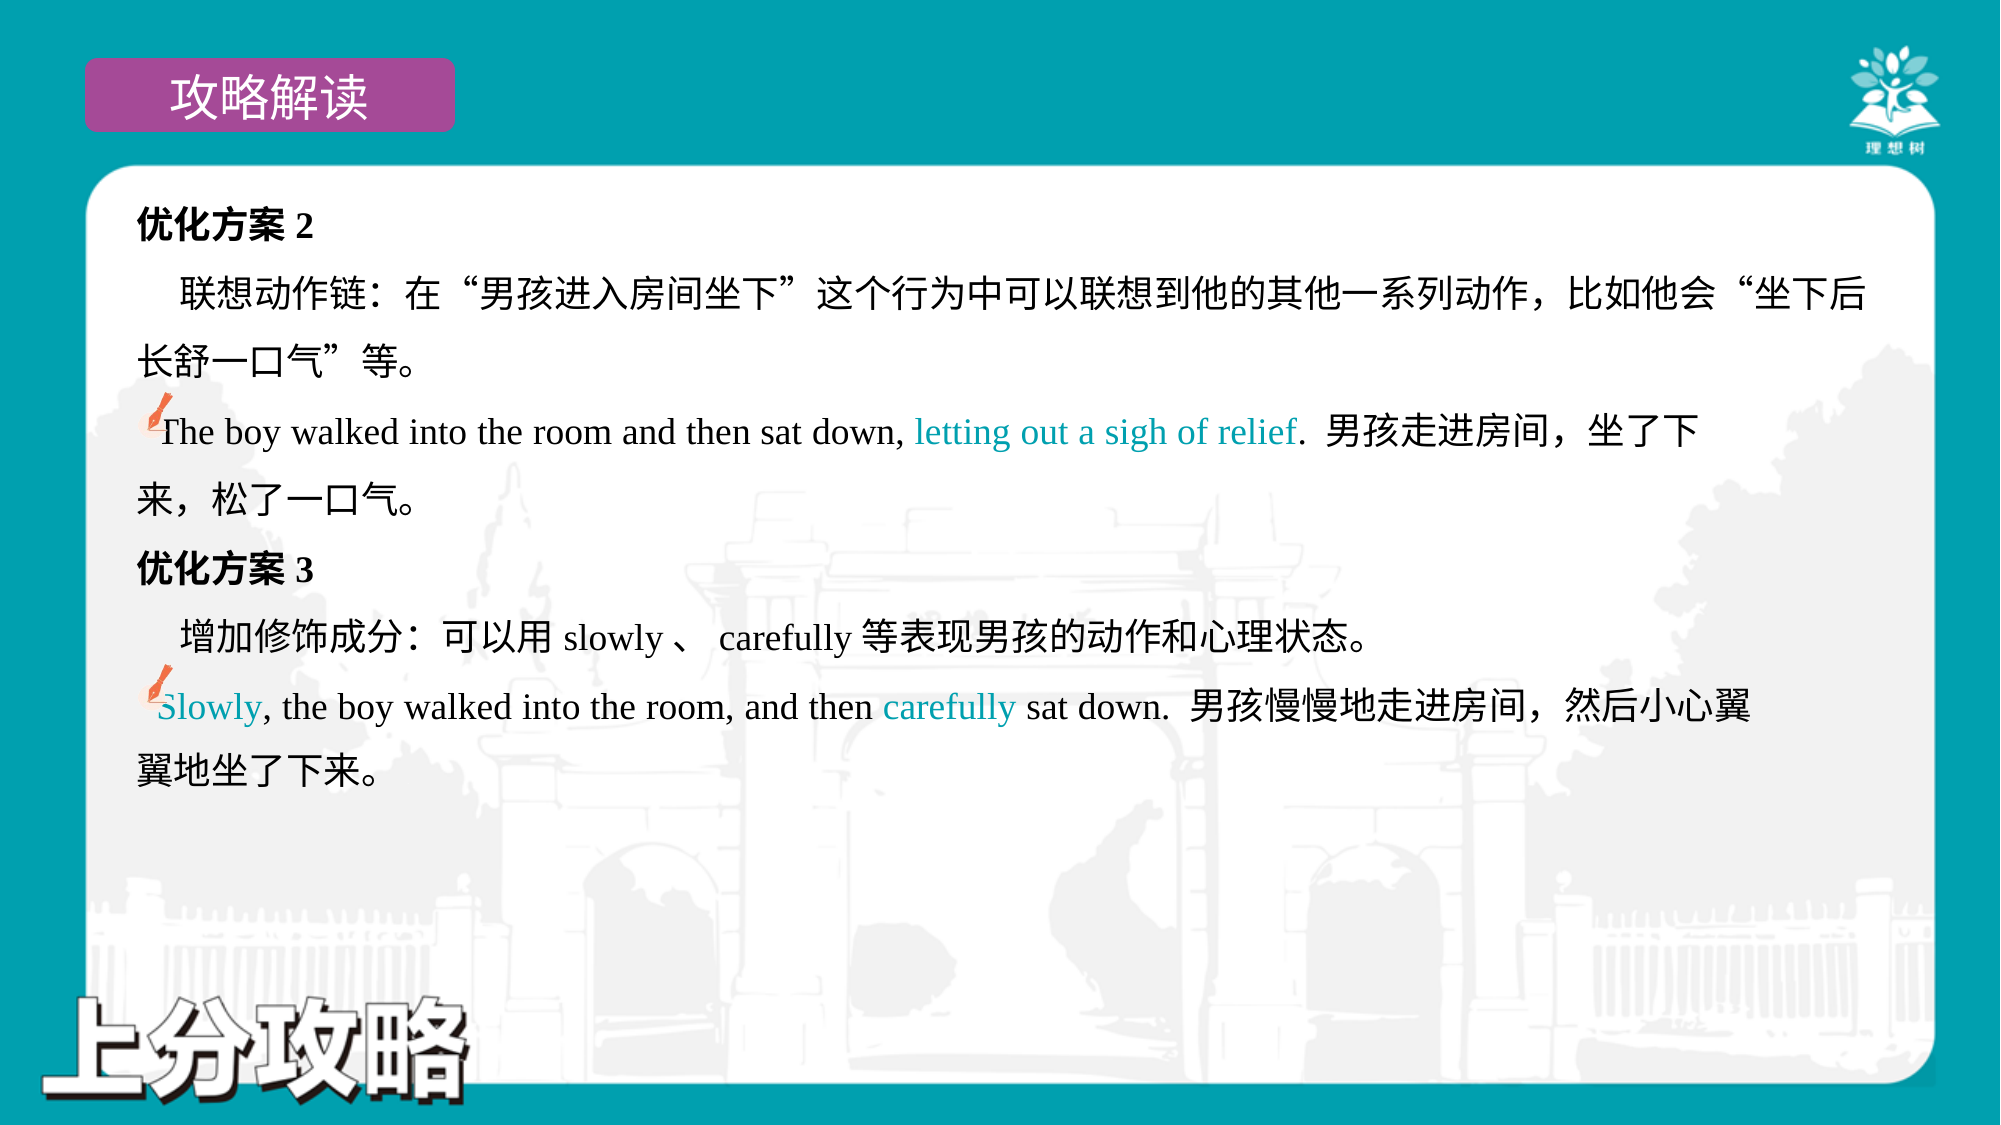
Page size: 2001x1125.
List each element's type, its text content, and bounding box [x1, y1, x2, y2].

picture [0, 0, 2000, 1125]
text_box 优化方案2 联想动作链：在“男孩进入房间坐下”这个行为中可以联想到他的其他一系列动作，比如他会“坐下后 长舒一口气”等。 The boy walked into the room and then sat down, letting out a sigh of relief. 男孩走进房间，坐了下 来，松了一口气。 优化方案3 增加修饰成分：可以用slowly、carefully等表现男孩的动作和心理状态。 Slowly, the boy walked into the room, and then carefully sat down. 男孩慢慢地走进房间，然后小心翼 翼地坐了下来。#1.1.4.2 [136, 177, 1865, 784]
